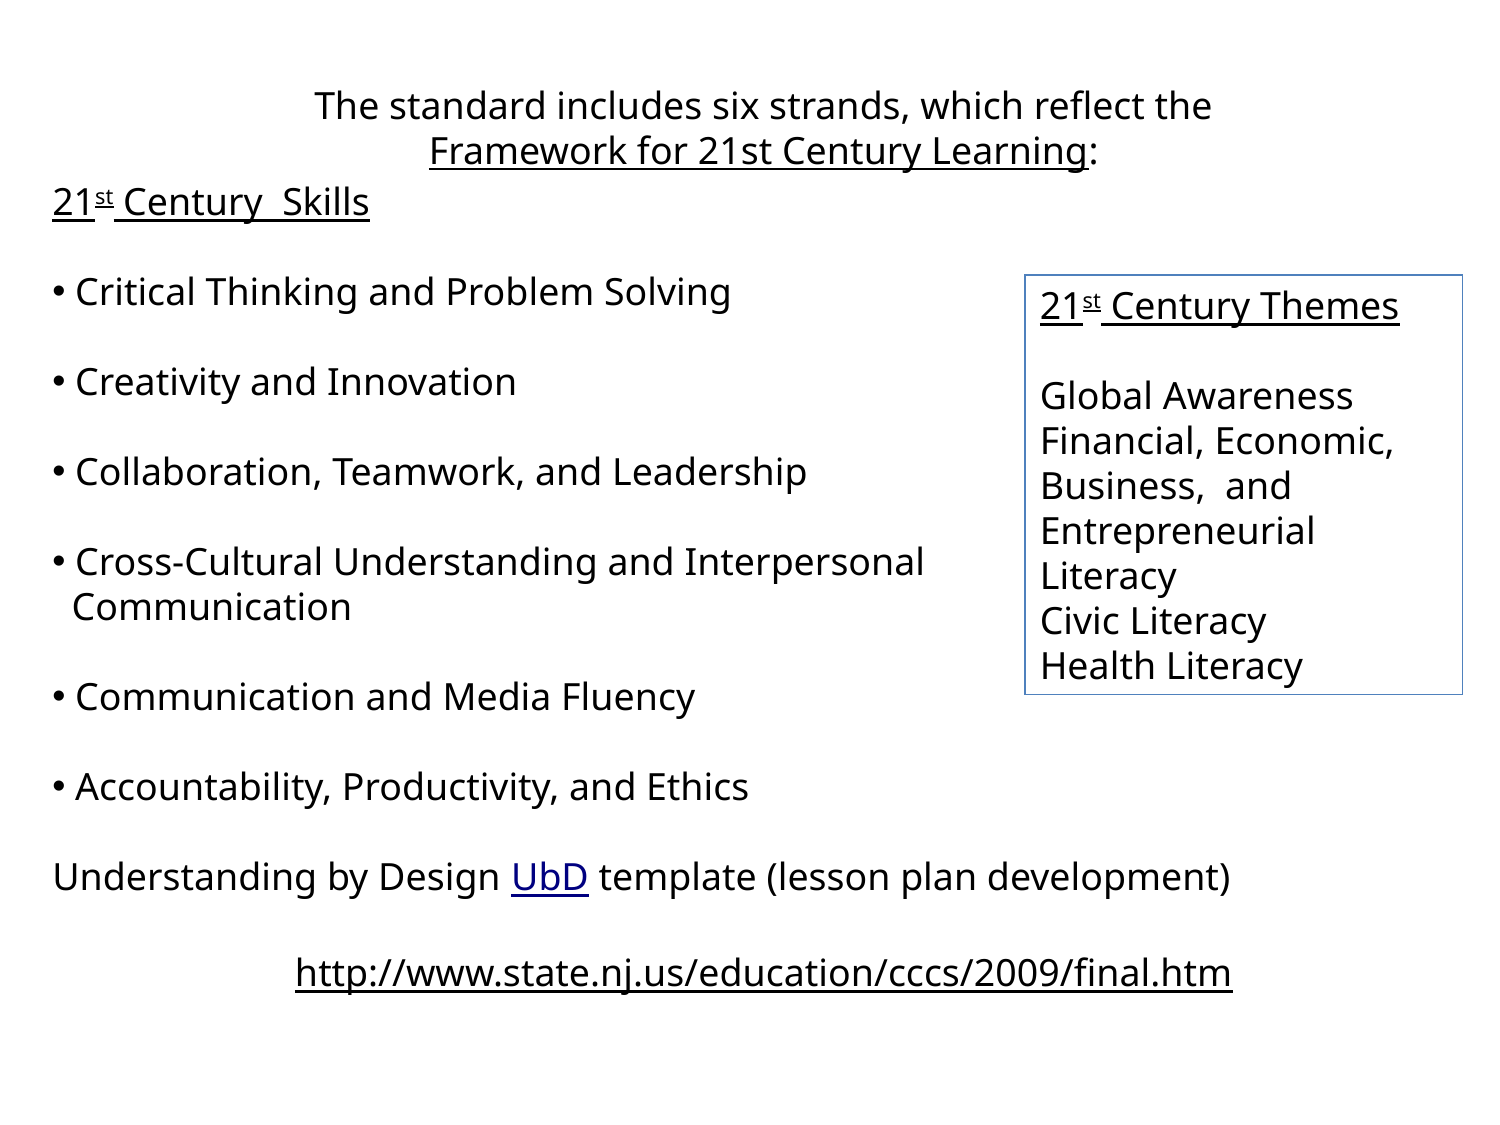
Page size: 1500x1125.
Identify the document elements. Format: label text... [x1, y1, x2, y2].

text_box 21st Century Themes Global Awareness Financial, Economic, Business, and Entrepreneurial Literacy Civic Literacy Health Literacy [1024, 274, 1463, 695]
text_box The standard includes six strands, which reflect the Framework for 21st Century Learning: 21st Century Skills Critical Thinking and Problem Solving Creativity and Innovation Collaboration, Teamwork, and Leadership Cross-Cultural Understanding and Interpersonal Communication Communication and Media Fluency Accountability, Productivity, and Ethics Understanding by Design UbD template (lesson plan development) http://www.state.nj.us/education/cccs/2009/final.htm [37, 74, 1500, 1008]
